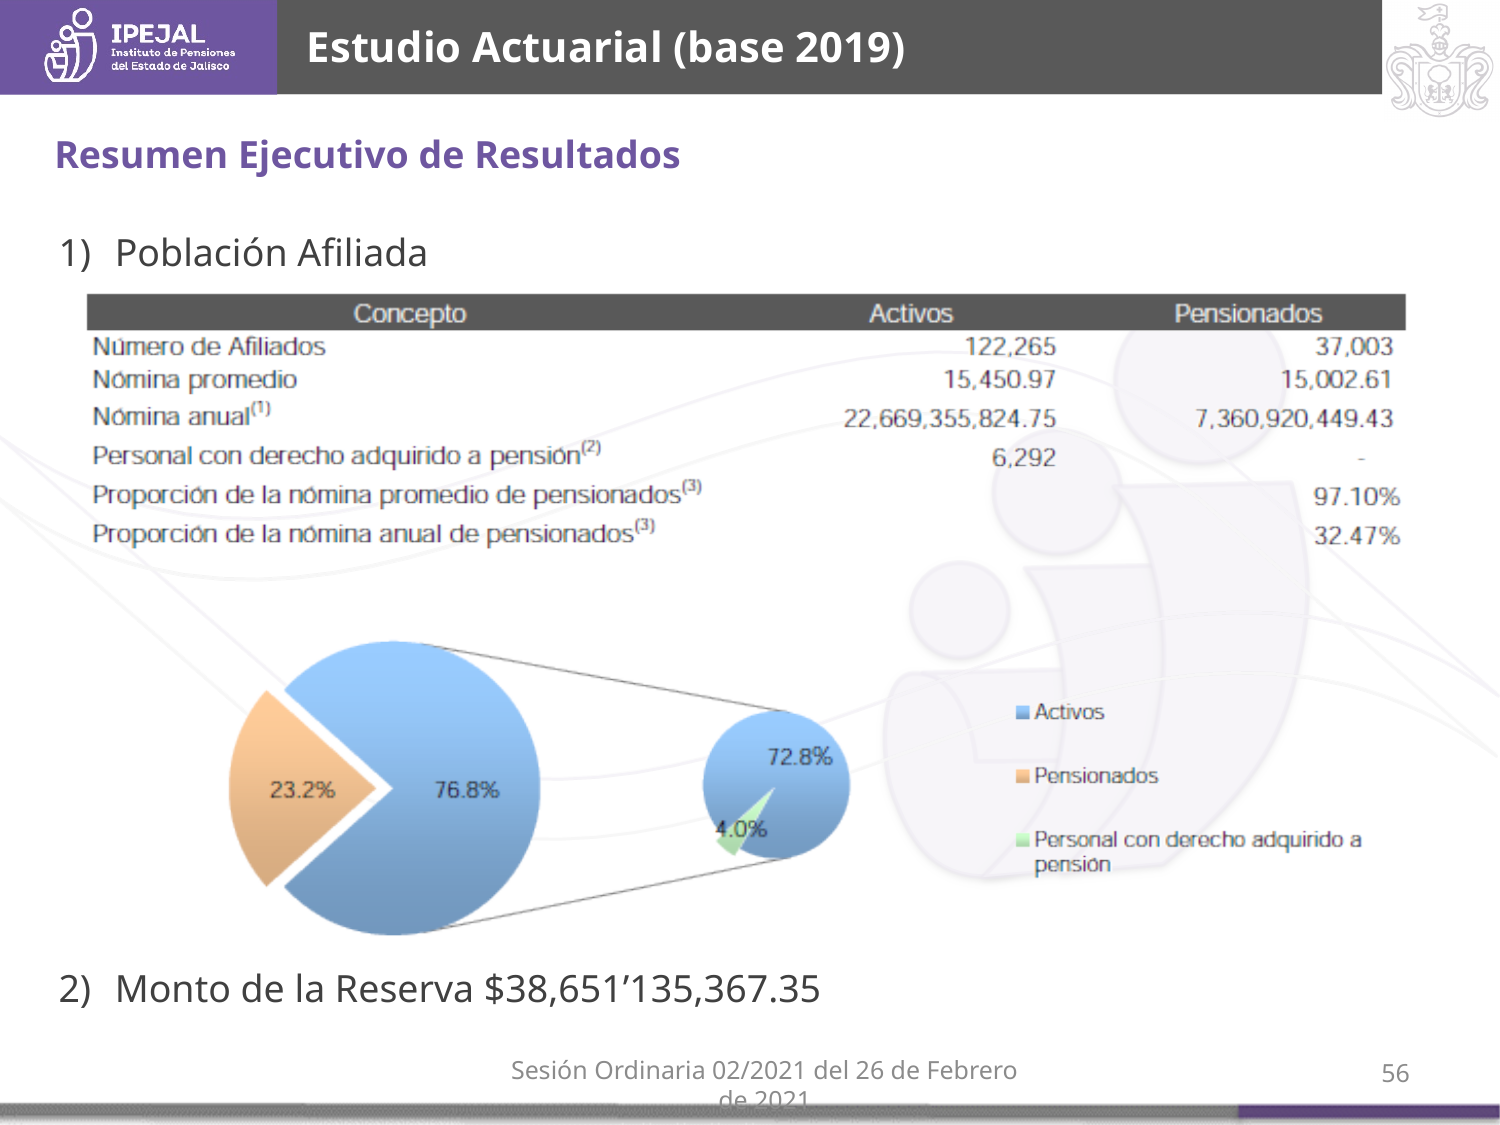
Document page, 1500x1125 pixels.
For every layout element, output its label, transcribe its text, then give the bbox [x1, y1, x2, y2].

list Estudio Actuarial (base 2019) [292, 18, 1316, 100]
picture [0, 1103, 1500, 1125]
text_box Sesión Ordinaria 02/2021 del 26 de Febrero de 2021 [483, 1054, 1046, 1115]
list Resumen Ejecutivo de Resultados [39, 129, 1457, 198]
list Población Afiliada Monto de la Reserva $38,651’135,367.35 [43, 227, 1463, 1038]
text_box 56 [1074, 1042, 1425, 1103]
picture [79, 288, 1419, 965]
picture [0, 0, 278, 94]
